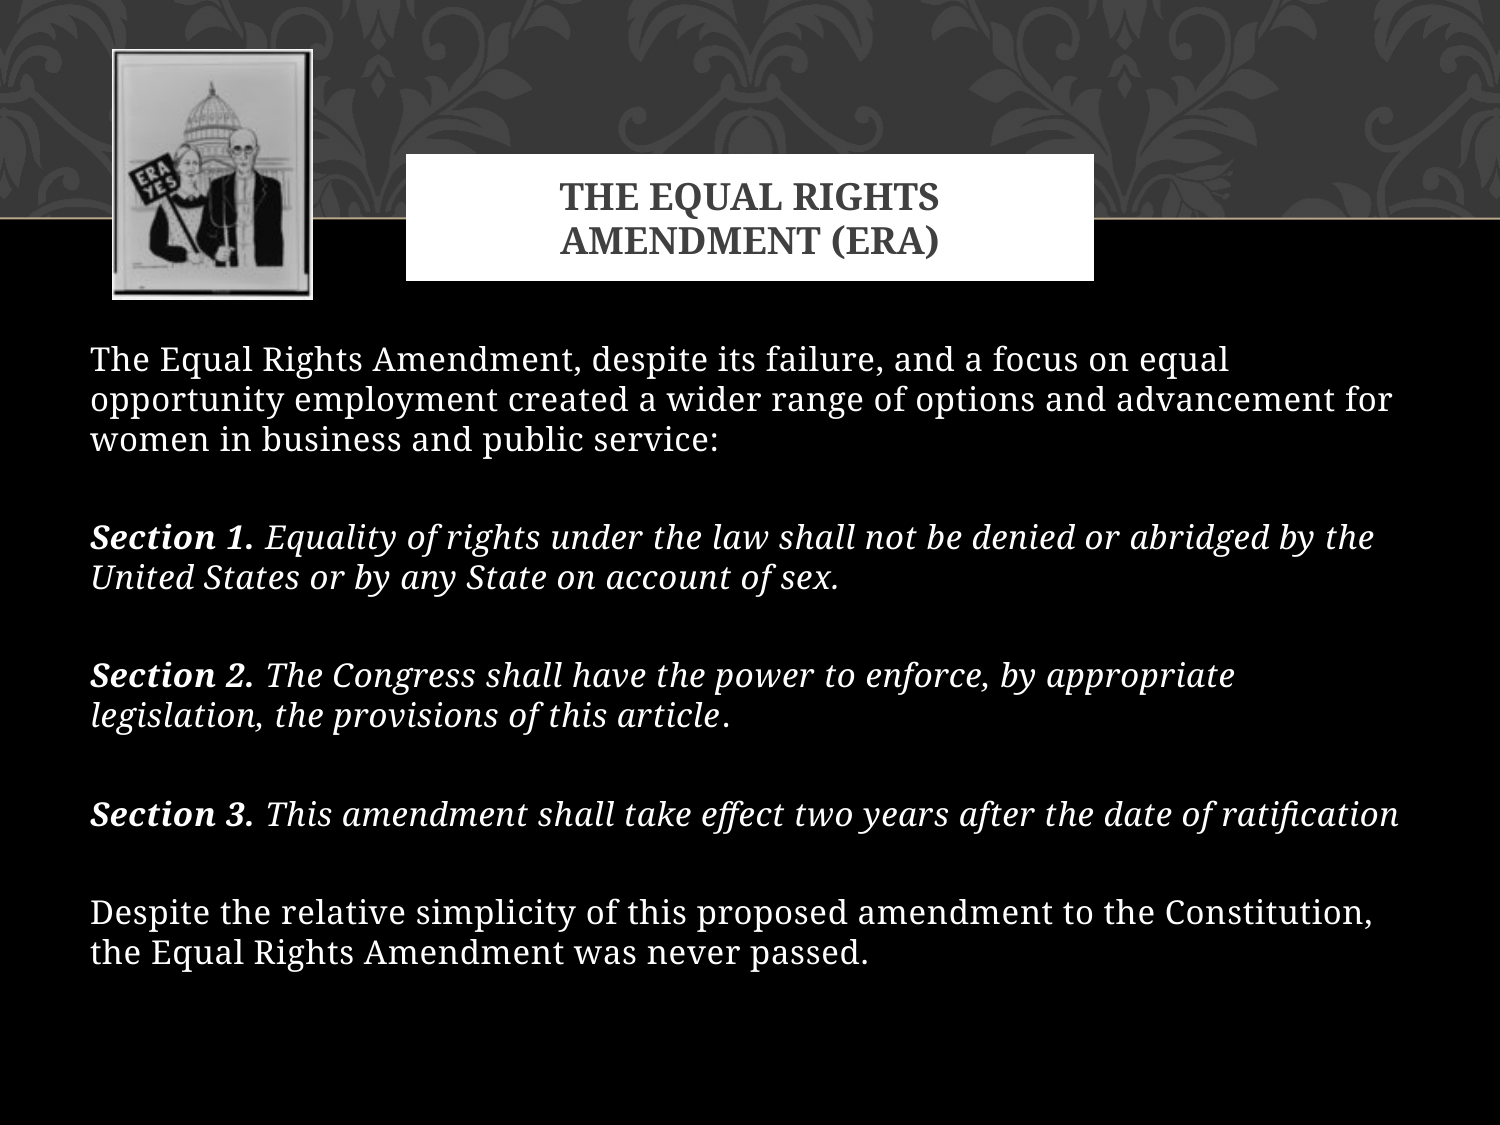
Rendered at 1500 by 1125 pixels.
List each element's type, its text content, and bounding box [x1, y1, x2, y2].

picture [112, 49, 313, 301]
title The Equal Rights Amendment (ERA) [406, 154, 1094, 281]
list The Equal Rights Amendment, despite its failure, and a focus on equal opportunity employment created a wider range of options and advancement for women in business and public service: Section 1. Equality of rights under the law shall not be denied or abridged by the United States or by any State on account of sex. Section 2. The Congress shall have the power to enforce, by appropriate legislation, the provisions of this article. Section 3. This amendment shall take effect two years after the date of ratification Despite the relative simplicity of this proposed amendment to the Constitution, the Equal Rights Amendment was never passed. [75, 331, 1425, 1000]
